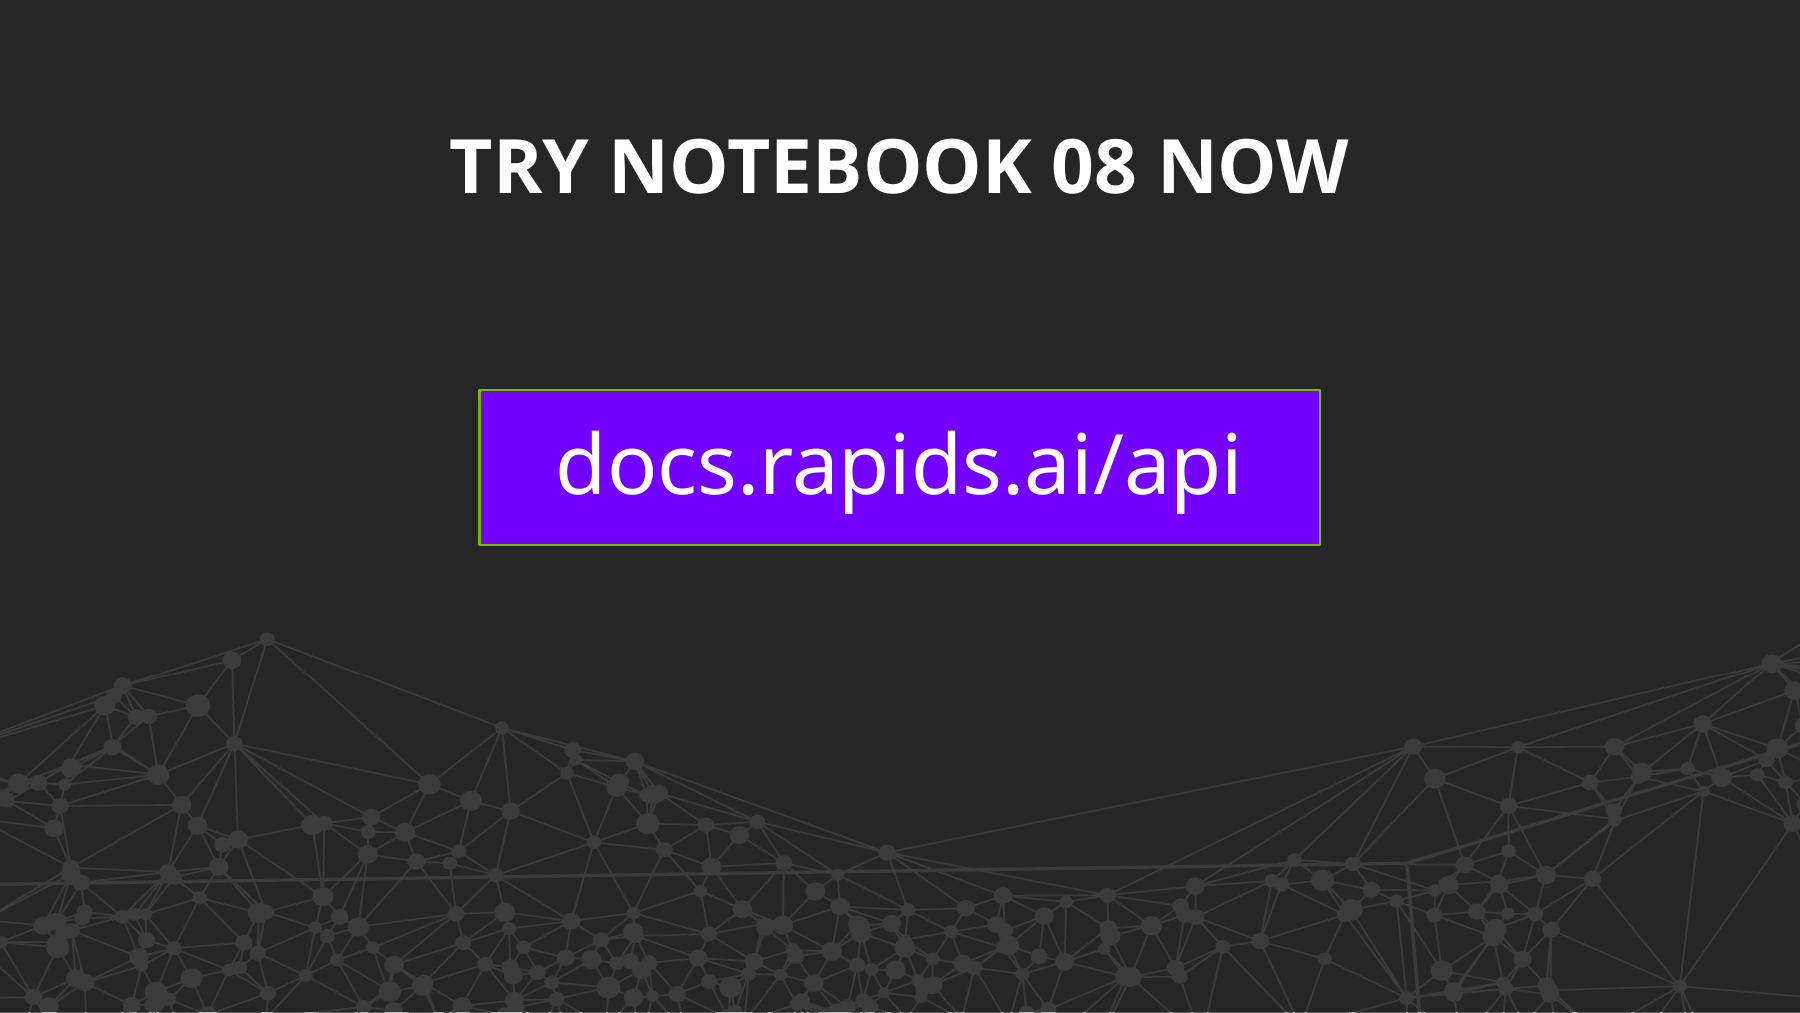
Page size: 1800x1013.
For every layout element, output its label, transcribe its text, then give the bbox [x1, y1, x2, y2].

text_box docs.rapids.ai/api [477, 388, 1322, 548]
text_box Try notebook 08 now [81, 120, 1719, 218]
